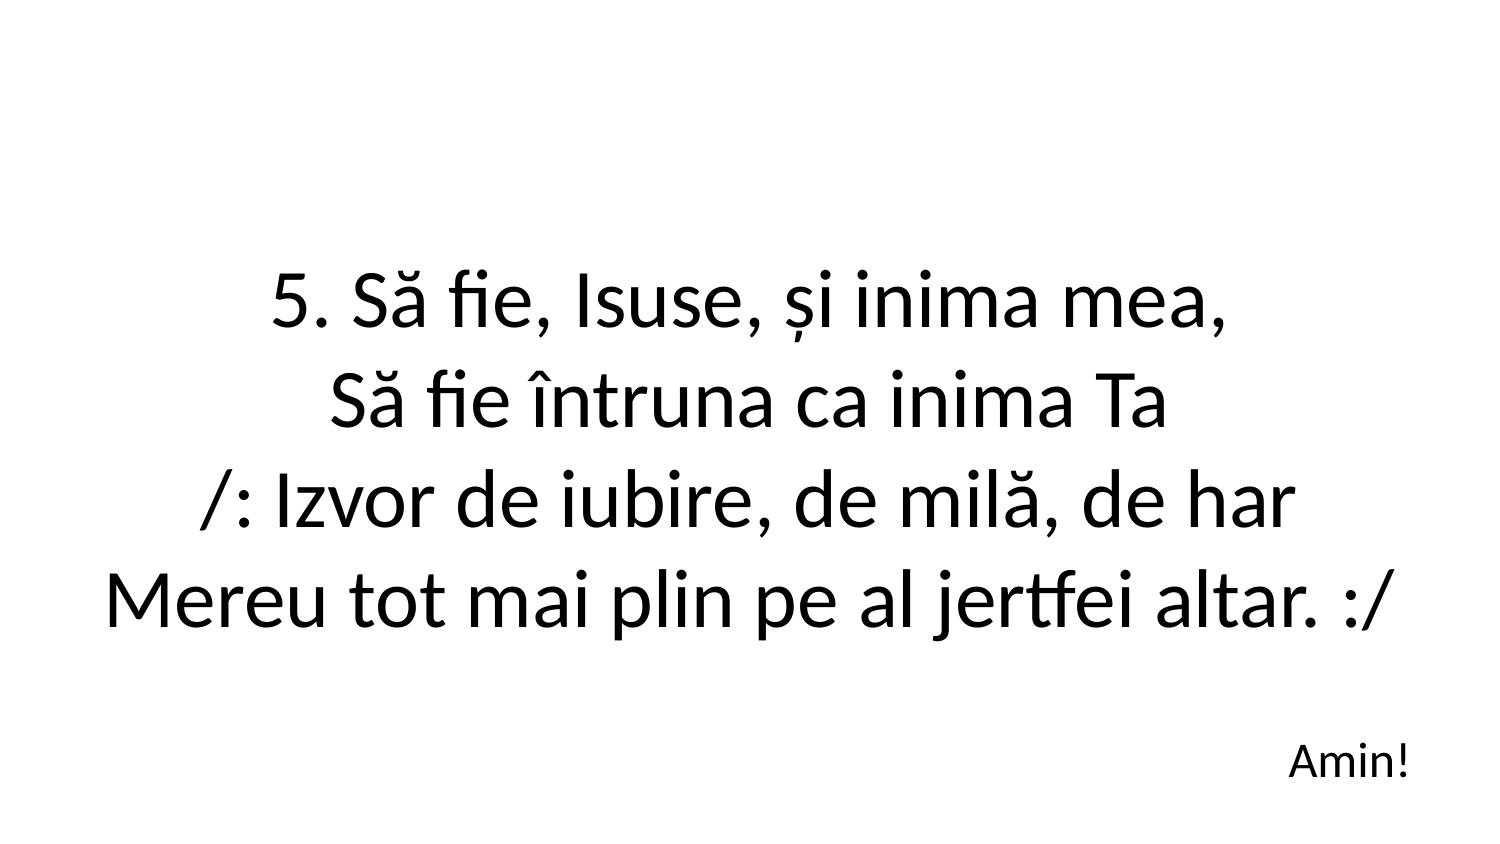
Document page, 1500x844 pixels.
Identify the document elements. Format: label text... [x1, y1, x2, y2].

text_box Amin! [1273, 674, 1427, 795]
text_box 5. Să fie, Isuse, și inima mea, Să fie întruna ca inima Ta /: Izvor de iubire, de milă, de har Mereu tot mai plin pe al jertfei altar. :/ [89, 192, 1411, 652]
